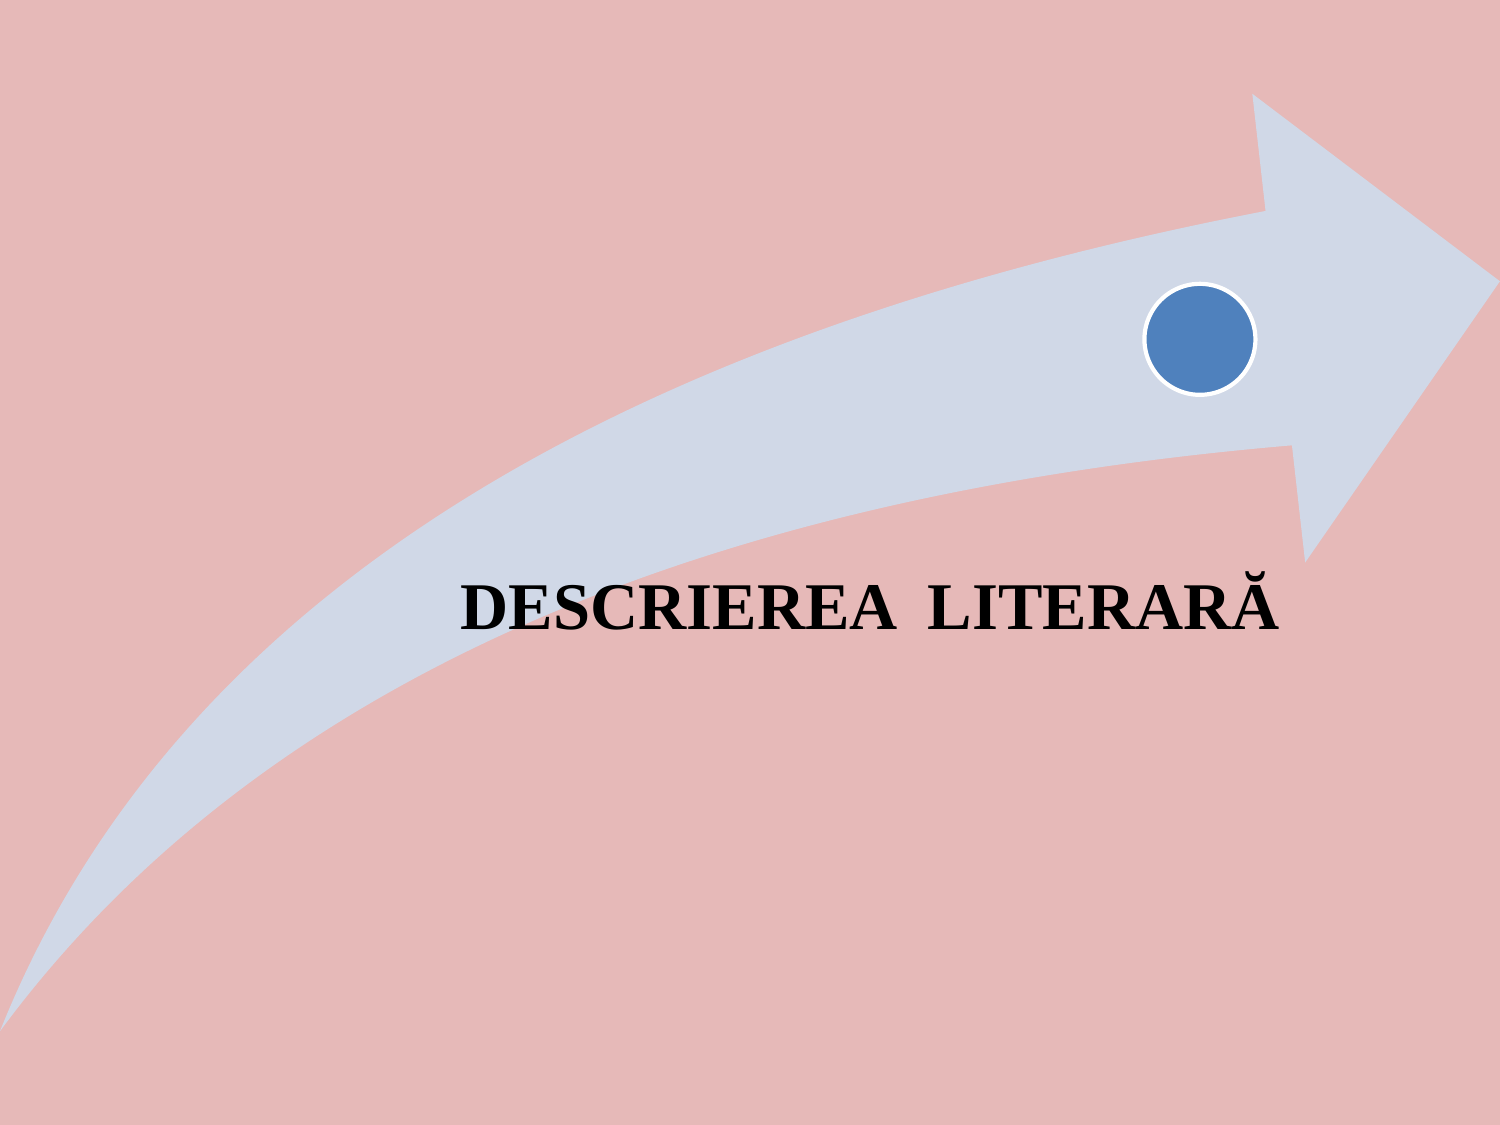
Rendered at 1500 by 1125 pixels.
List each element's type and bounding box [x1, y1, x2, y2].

text_box [0, 0, 1500, 1125]
